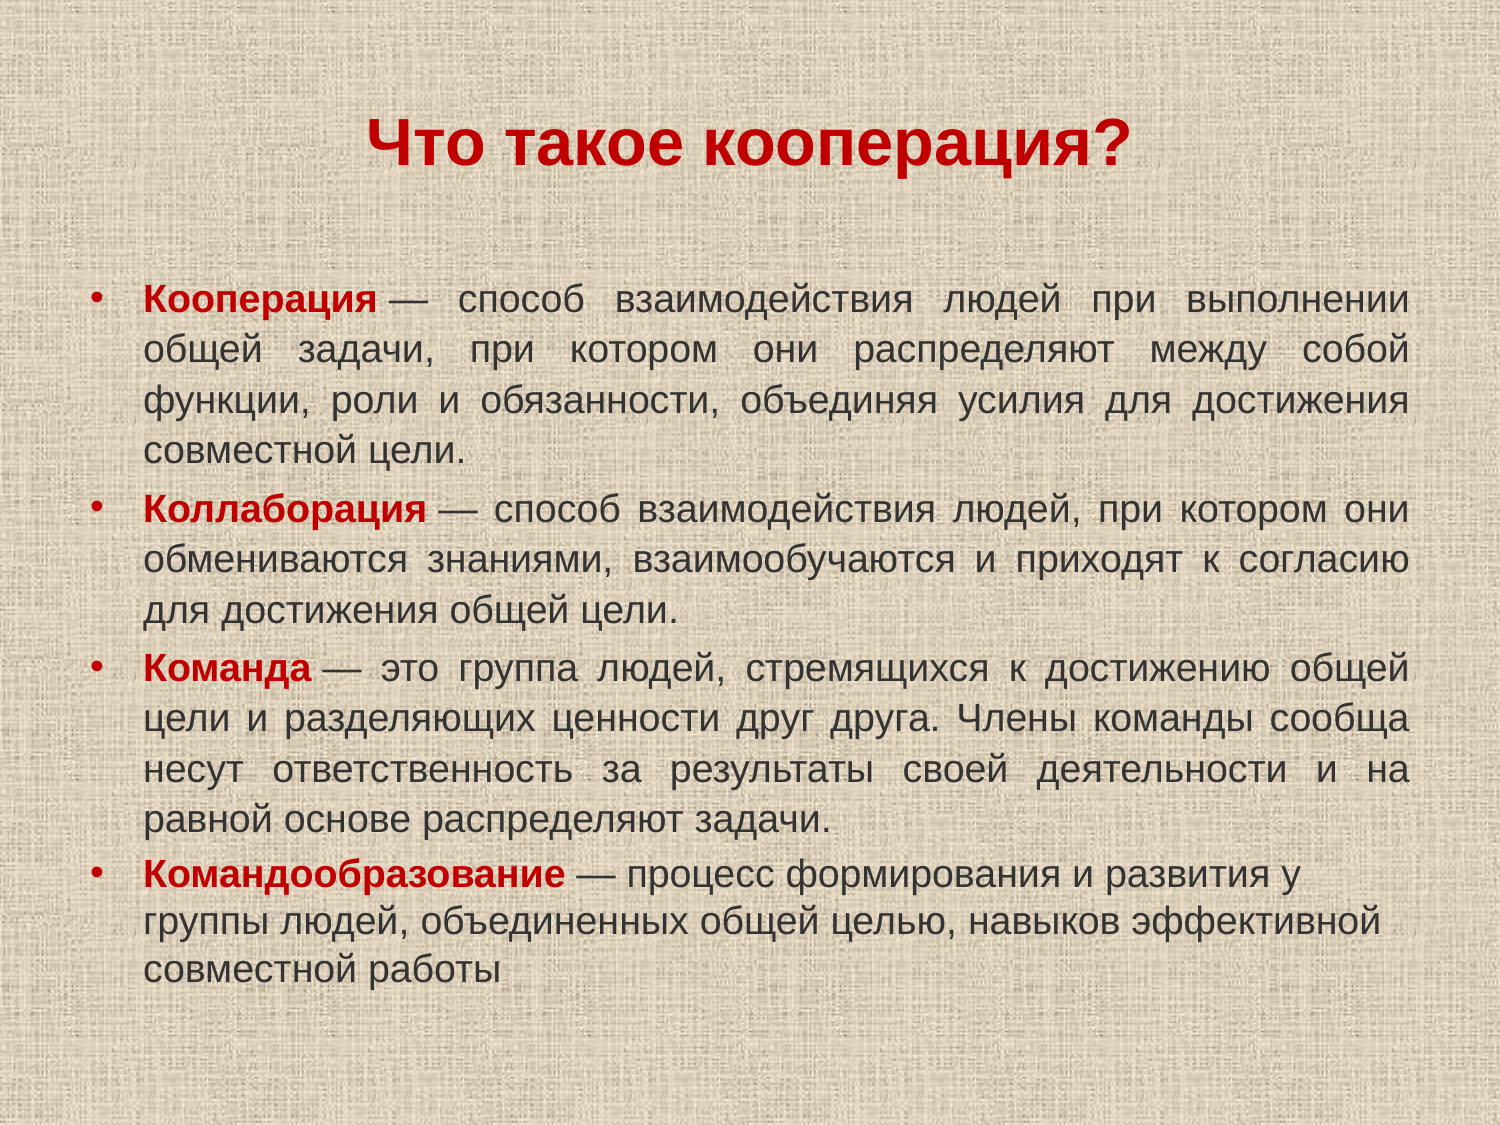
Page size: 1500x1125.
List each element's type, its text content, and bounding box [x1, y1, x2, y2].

title Что такое кооперация? [75, 45, 1425, 233]
list Кооперация — способ взаимодействия людей при выполнении общей задачи, при котором они распределяют между собой функции, роли и обязанности, объединяя усилия для достижения совместной цели. Коллаборация — способ взаимодействия людей, при котором они обмениваются знаниями, взаимообучаются и приходят к согласию для достижения общей цели. Команда — это группа людей, стремящихся к достижению общей цели и разделяющих ценности друг друга. Члены команды сообща несут ответственность за результаты своей деятельности и на равной основе распределяют задачи. Командообразование — процесс формирования и развития у группы людей, объединенных общей целью, навыков эффективной совместной работы [75, 262, 1425, 1005]
picture [0, 0, 1500, 1125]
